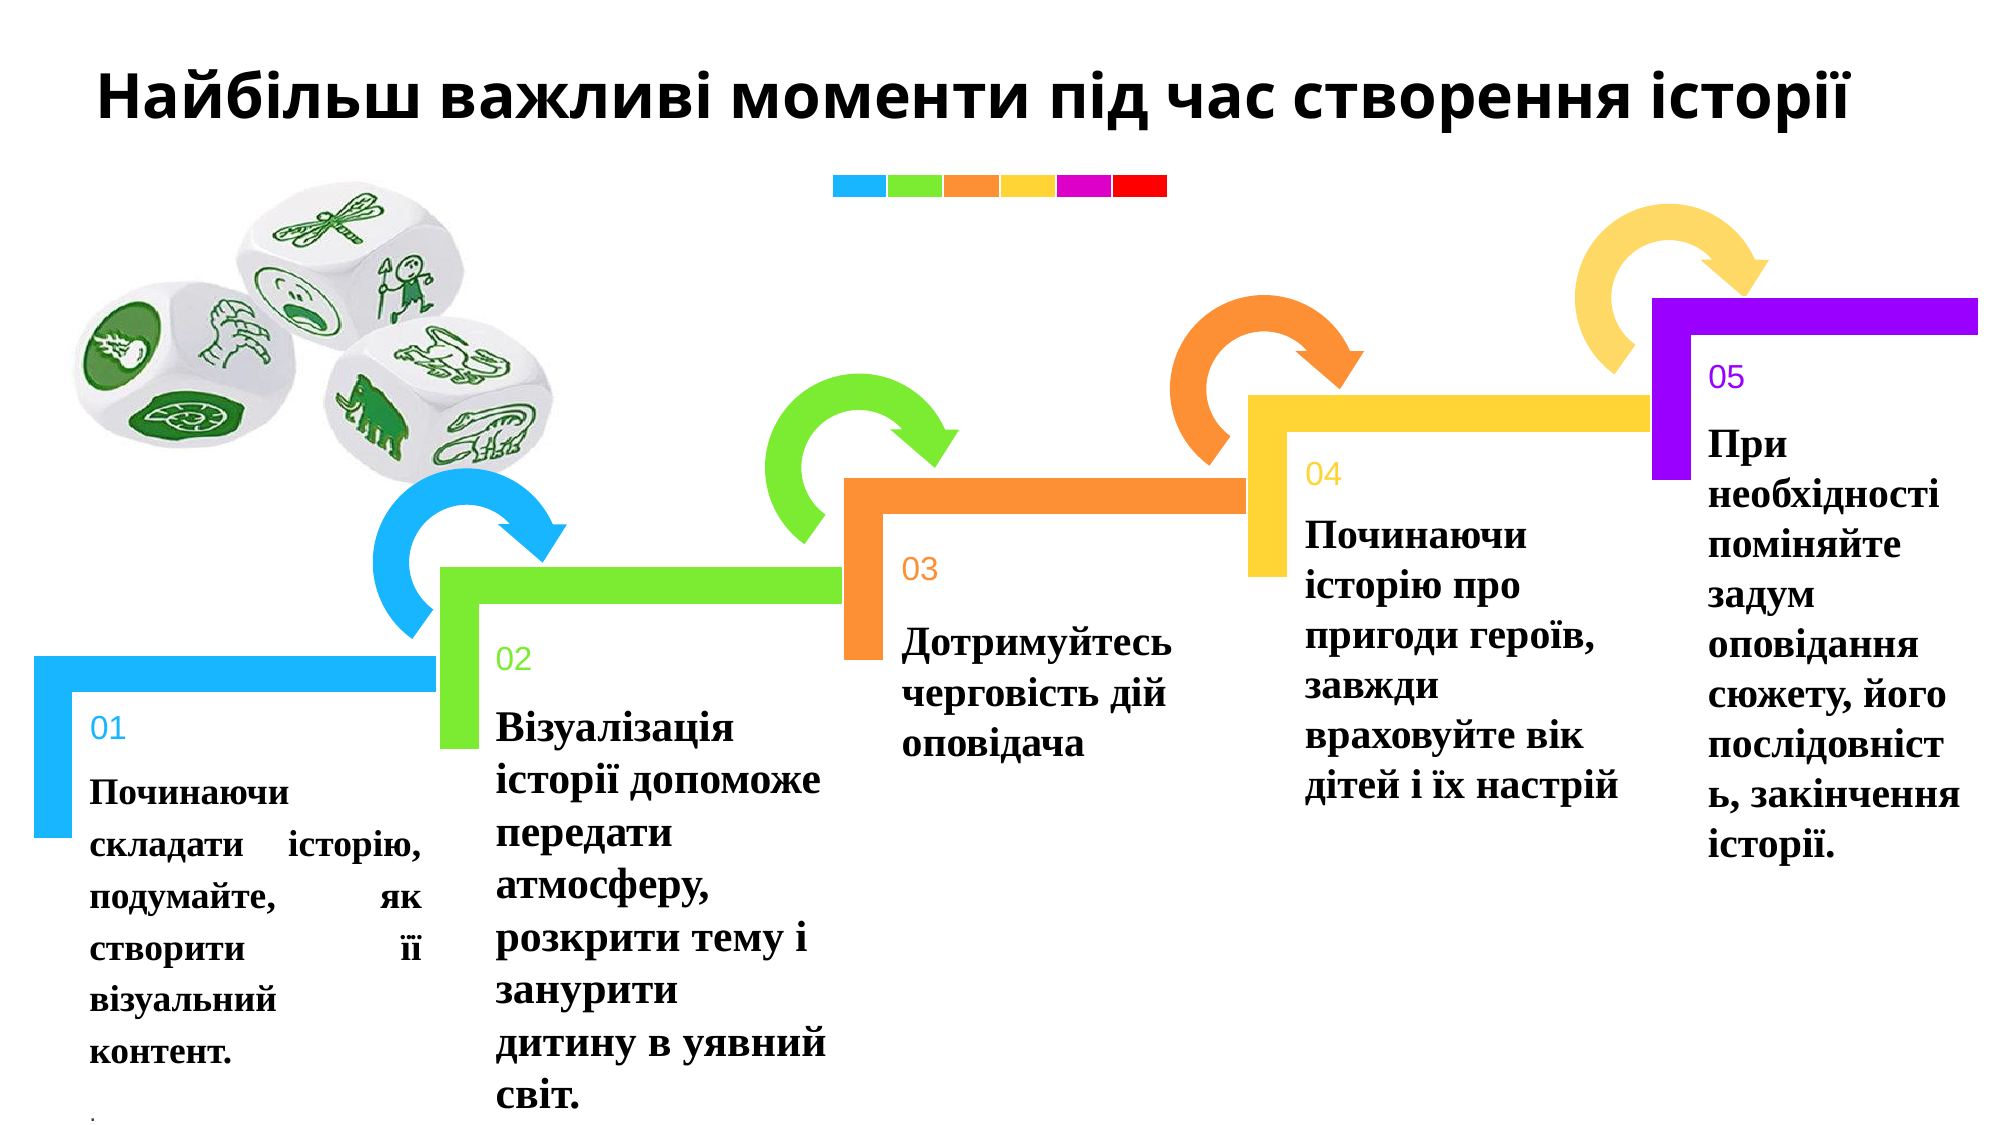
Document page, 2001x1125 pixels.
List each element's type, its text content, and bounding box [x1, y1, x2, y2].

text_box [537, 558, 546, 563]
text_box [438, 566, 844, 751]
text_box [372, 558, 434, 639]
picture [32, 125, 600, 550]
text_box [764, 373, 960, 545]
text_box [32, 654, 437, 839]
text_box [1169, 295, 1365, 466]
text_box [1289, 441, 1636, 1099]
text_box [1651, 297, 1979, 482]
text_box [1247, 394, 1651, 579]
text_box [74, 700, 438, 1125]
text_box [1692, 344, 1979, 1003]
list Найбільш важливі моменти під час створення історії [15, 35, 2000, 155]
text_box [1574, 203, 1770, 375]
text_box 02 Візуалізація історії допоможе передати атмосферу, розкрити тему і занурити дитину в уявний світ. [480, 606, 844, 1125]
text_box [886, 533, 1232, 1100]
text_box [843, 476, 1247, 661]
